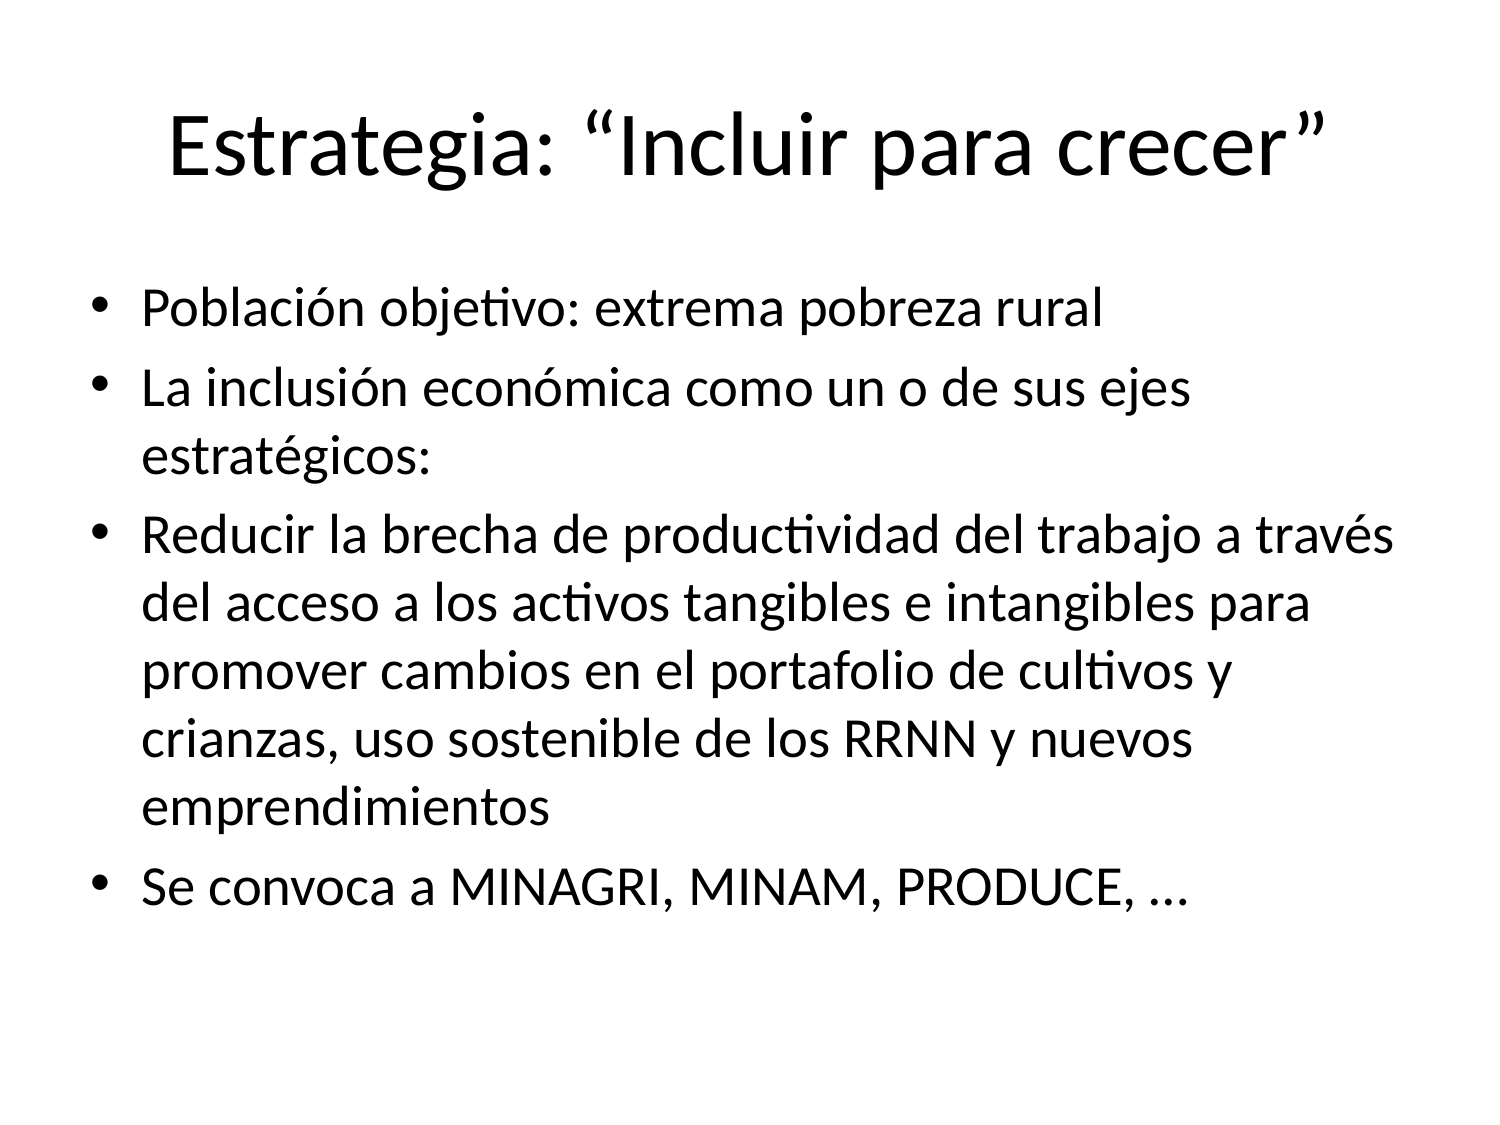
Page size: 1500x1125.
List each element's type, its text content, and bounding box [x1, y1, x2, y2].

list Población objetivo: extrema pobreza rural La inclusión económica como un o de sus ejes estratégicos: Reducir la brecha de productividad del trabajo a través del acceso a los activos tangibles e intangibles para promover cambios en el portafolio de cultivos y crianzas, uso sostenible de los RRNN y nuevos emprendimientos Se convoca a MINAGRI, MINAM, PRODUCE, … [75, 262, 1425, 1005]
title Estrategia: “Incluir para crecer” [75, 45, 1425, 233]
